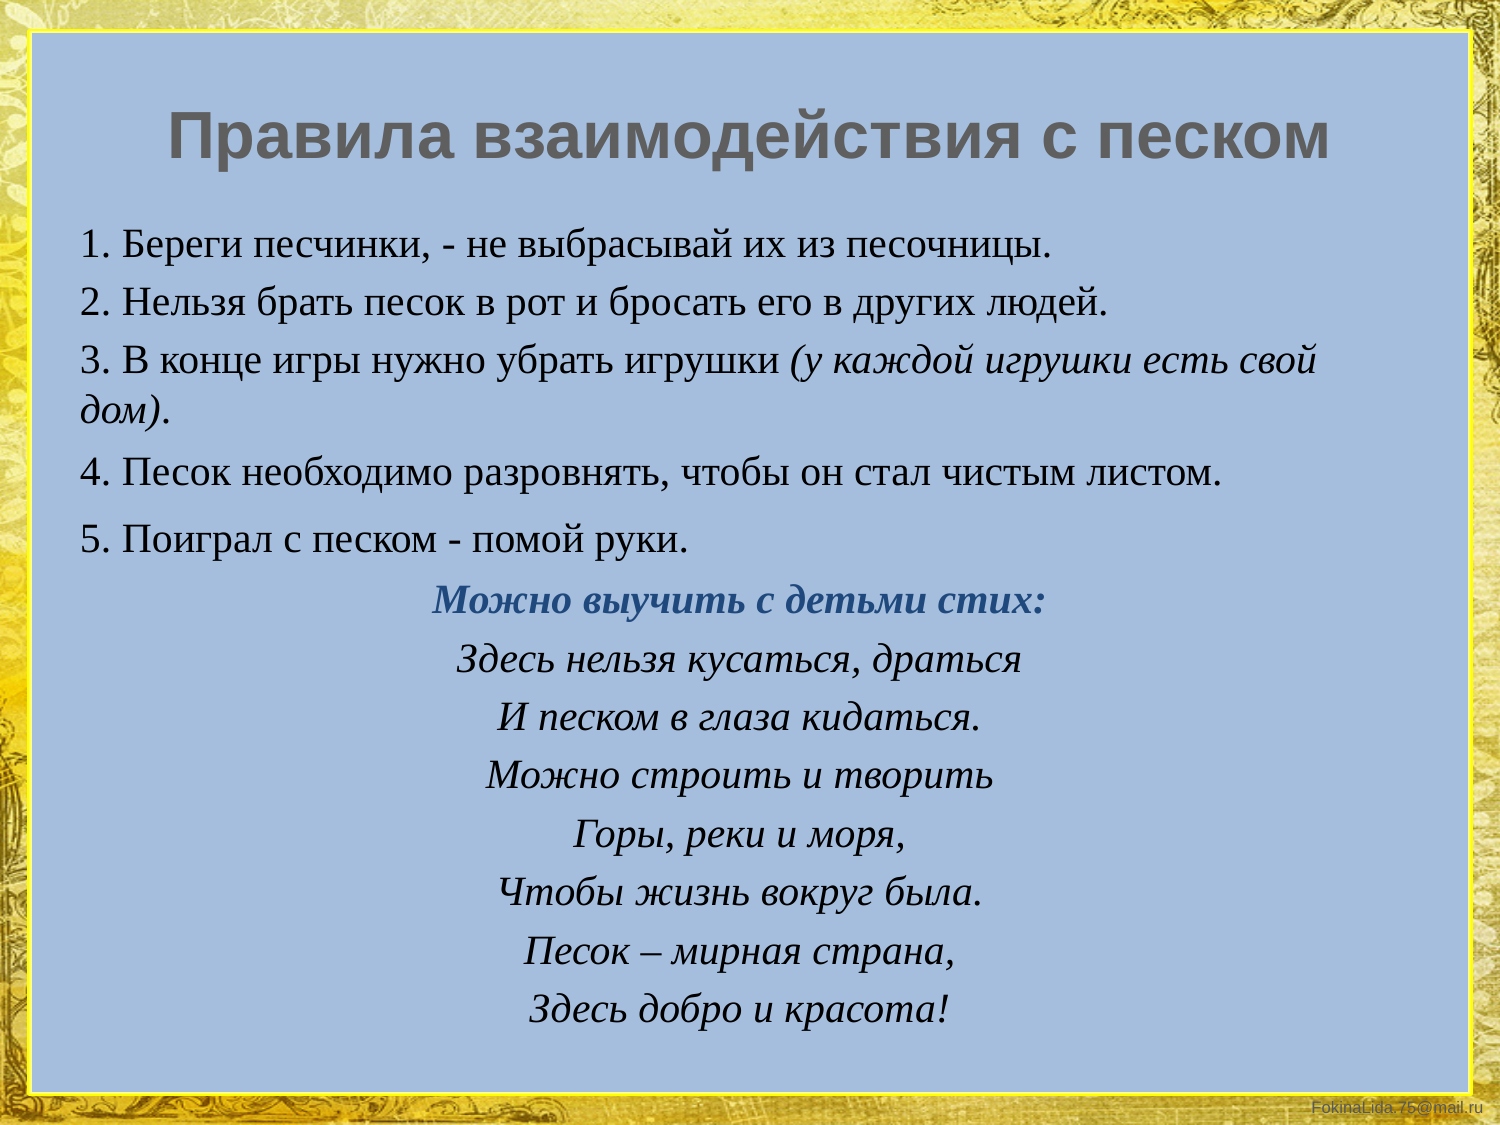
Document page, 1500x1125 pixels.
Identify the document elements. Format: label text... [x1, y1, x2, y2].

list 1. Береги песчинки, - не выбрасывай их из песочницы. 2. Нельзя брать песок в рот и бросать его в других людей. 3. В конце игры нужно убрать игрушки (у каждой игрушки есть свой дом). 4. Песок необходимо разровнять, чтобы он стал чистым листом. 5. Поиграл с песком - помой руки. Можно выучить с детьми стих: Здесь нельзя кусаться, драться И песком в глаза кидаться. Можно строить и творить Горы, реки и моря, Чтобы жизнь вокруг была. Песок – мирная страна, Здесь добро и красота! [64, 207, 1416, 1036]
picture [0, 0, 1500, 1125]
title Правила взаимодействия с песком [74, 77, 1426, 185]
